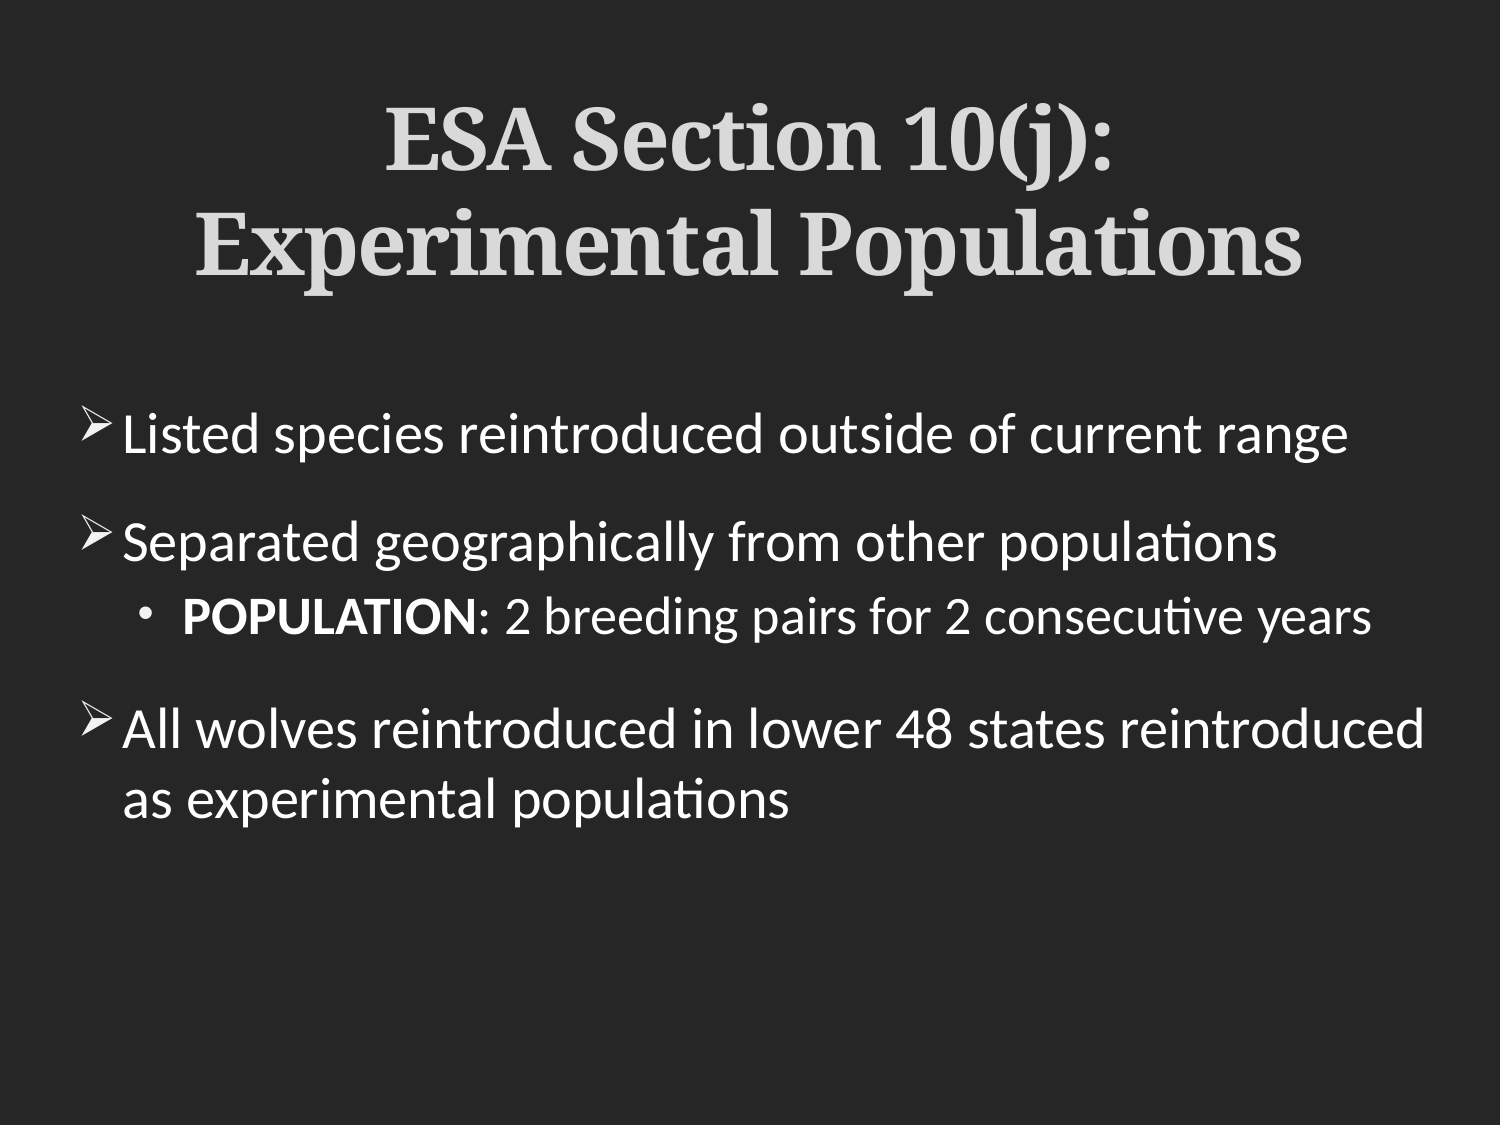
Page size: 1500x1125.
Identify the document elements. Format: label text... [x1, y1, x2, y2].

title ESA Section 10(j): Experimental Populations [37, 74, 1463, 300]
list Listed species reintroduced outside of current range Separated geographically from other populations POPULATION: 2 breeding pairs for 2 consecutive years All wolves reintroduced in lower 48 states reintroduced as experimental populations [62, 387, 1463, 1038]
